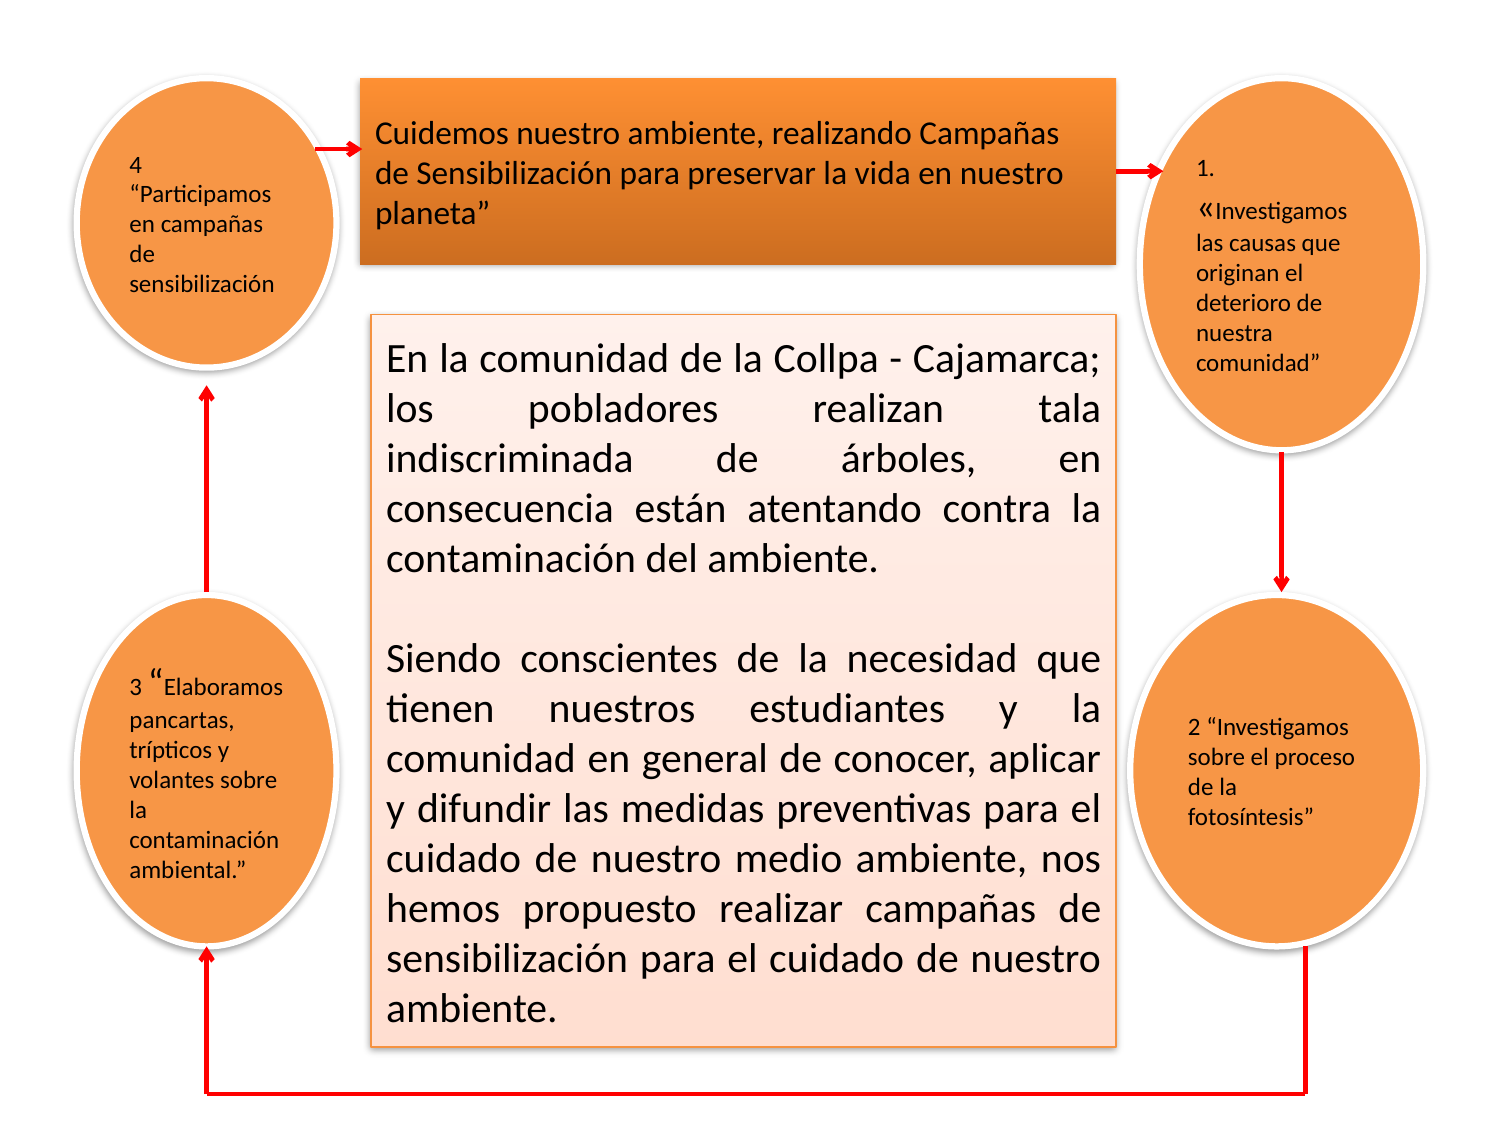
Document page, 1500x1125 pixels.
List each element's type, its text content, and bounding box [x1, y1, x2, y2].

text_box Cuidemos nuestro ambiente, realizando Campañas de Sensibilización para preservar la vida en nuestro planeta” [360, 78, 1117, 265]
text_box 2 “Investigamos sobre el proceso de la fotosíntesis” [1127, 591, 1427, 950]
text_box 1. «Investigamos las causas que originan el deterioro de nuestra comunidad” [1136, 75, 1427, 454]
text_box 3 “Elaboramos pancartas, trípticos y volantes sobre la contaminación ambiental.” [73, 591, 340, 950]
text_box 4 “Participamos en campañas de sensibilización [73, 74, 340, 371]
text_box En la comunidad de la Collpa - Cajamarca; los pobladores realizan tala indiscriminada de árboles, en consecuencia están atentando contra la contaminación del ambiente. Siendo conscientes de la necesidad que tienen nuestros estudiantes y la comunidad en general de conocer, aplicar y difundir las medidas preventivas para el cuidado de nuestro medio ambiente, nos hemos propuesto realizar campañas de sensibilización para el cuidado de nuestro ambiente. [370, 314, 1117, 1048]
